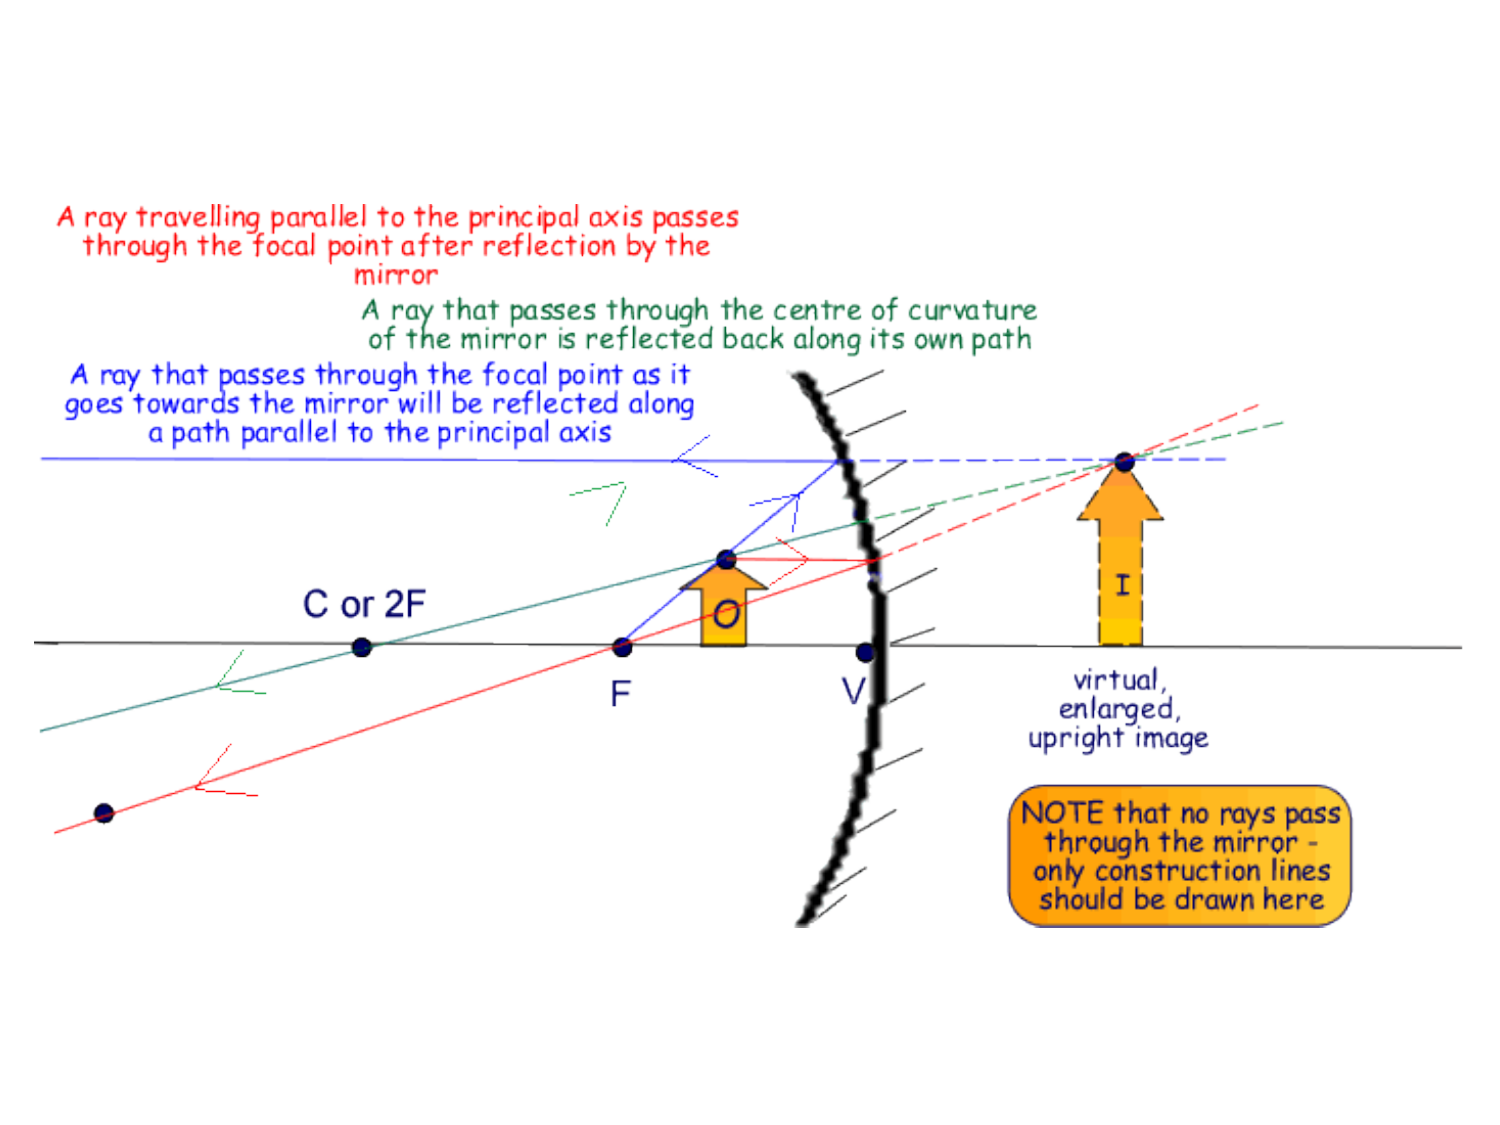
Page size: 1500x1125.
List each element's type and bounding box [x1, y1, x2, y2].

list [33, 46, 1465, 1086]
